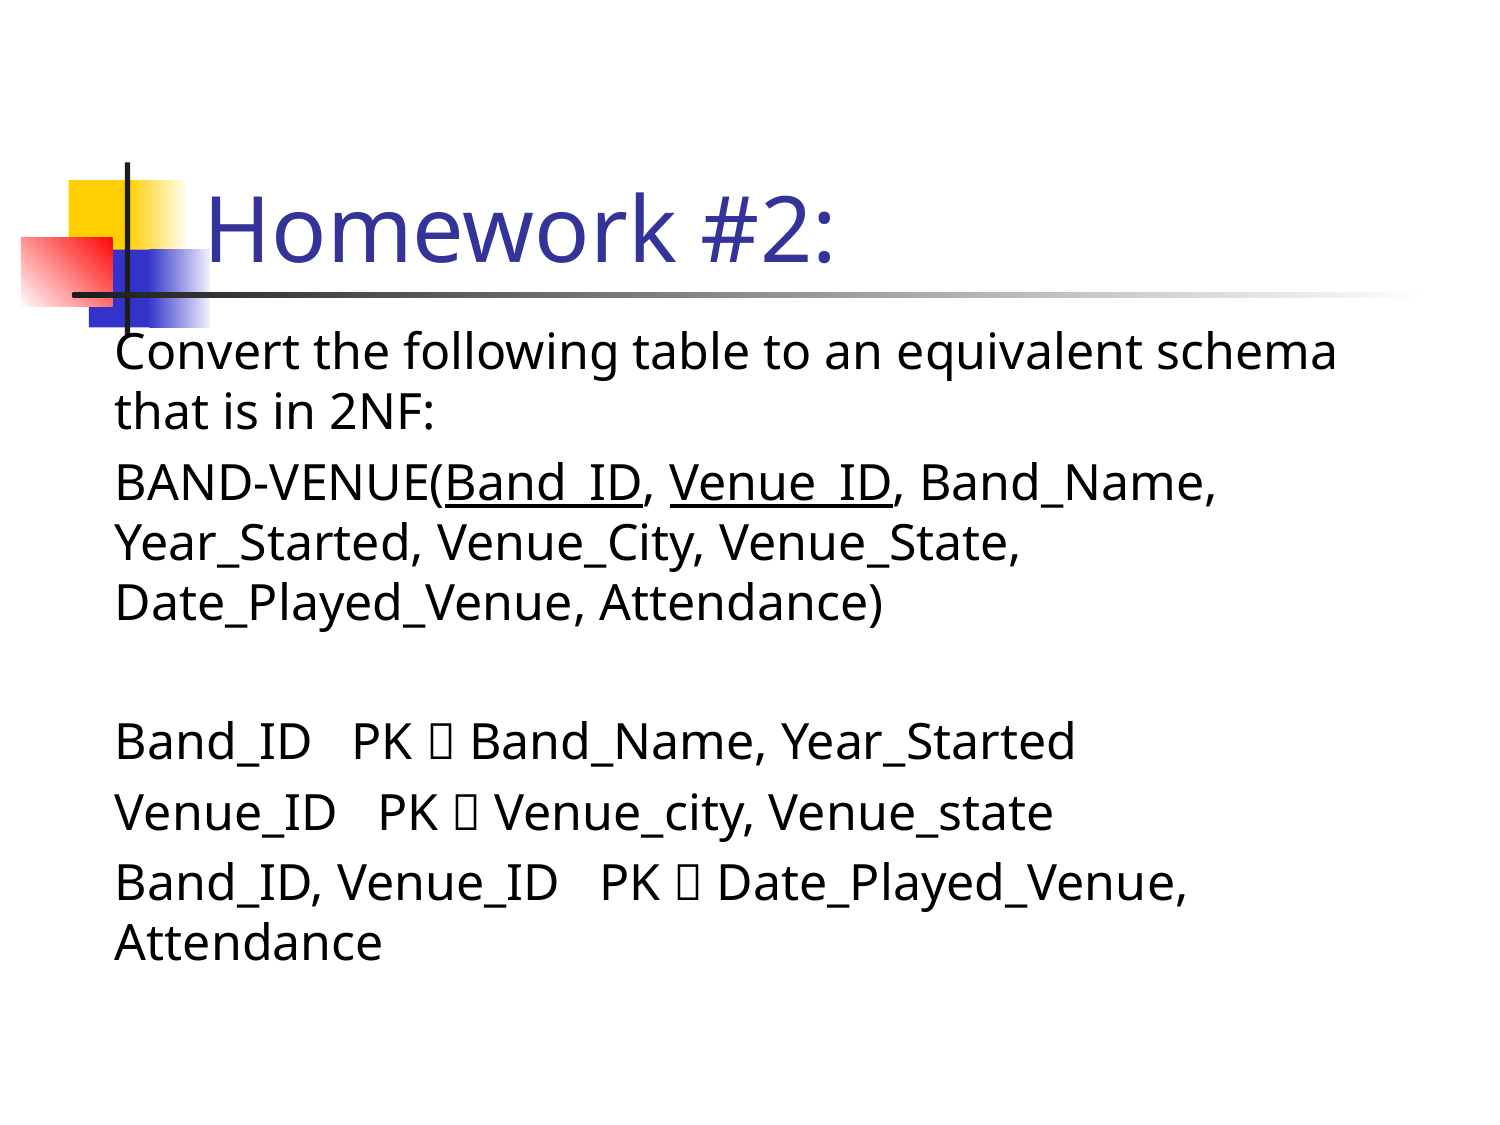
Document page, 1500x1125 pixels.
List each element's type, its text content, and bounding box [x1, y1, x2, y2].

title Homework #2: [188, 101, 1468, 289]
list Convert the following table to an equivalent schema that is in 2NF: BAND-VENUE(Band_ID, Venue_ID, Band_Name, Year_Started, Venue_City, Venue_State, Date_Played_Venue, Attendance) Band_ID PK  Band_Name, Year_Started Venue_ID PK  Venue_city, Venue_state Band_ID, Venue_ID PK  Date_Played_Venue, Attendance [99, 312, 1375, 988]
